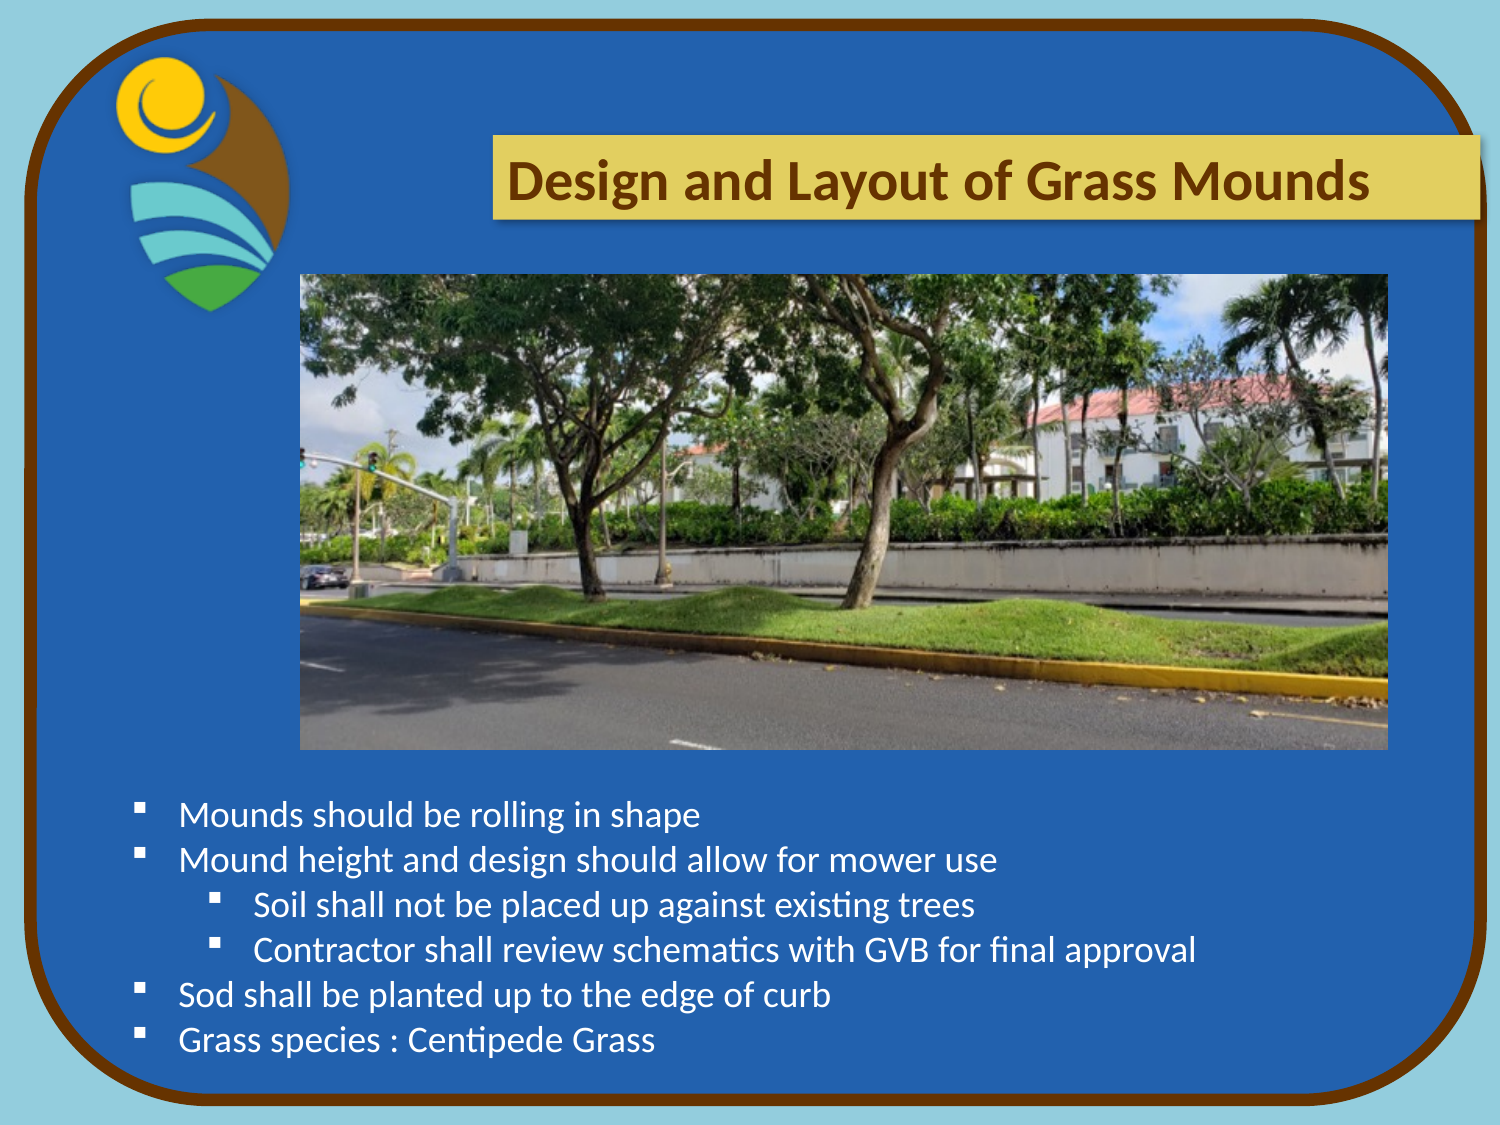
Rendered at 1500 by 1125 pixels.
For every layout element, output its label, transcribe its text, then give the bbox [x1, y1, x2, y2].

text_box [28, 22, 1483, 1103]
picture [299, 274, 1388, 750]
text_box Mounds should be rolling in shape Mound height and design should allow for mower use Soil shall not be placed up against existing trees Contractor shall review schematics with GVB for final approval Sod shall be planted up to the edge of curb Grass species : Centipede Grass [116, 783, 1316, 1068]
picture [116, 57, 295, 313]
text_box Design and Layout of Grass Mounds [492, 135, 1481, 220]
